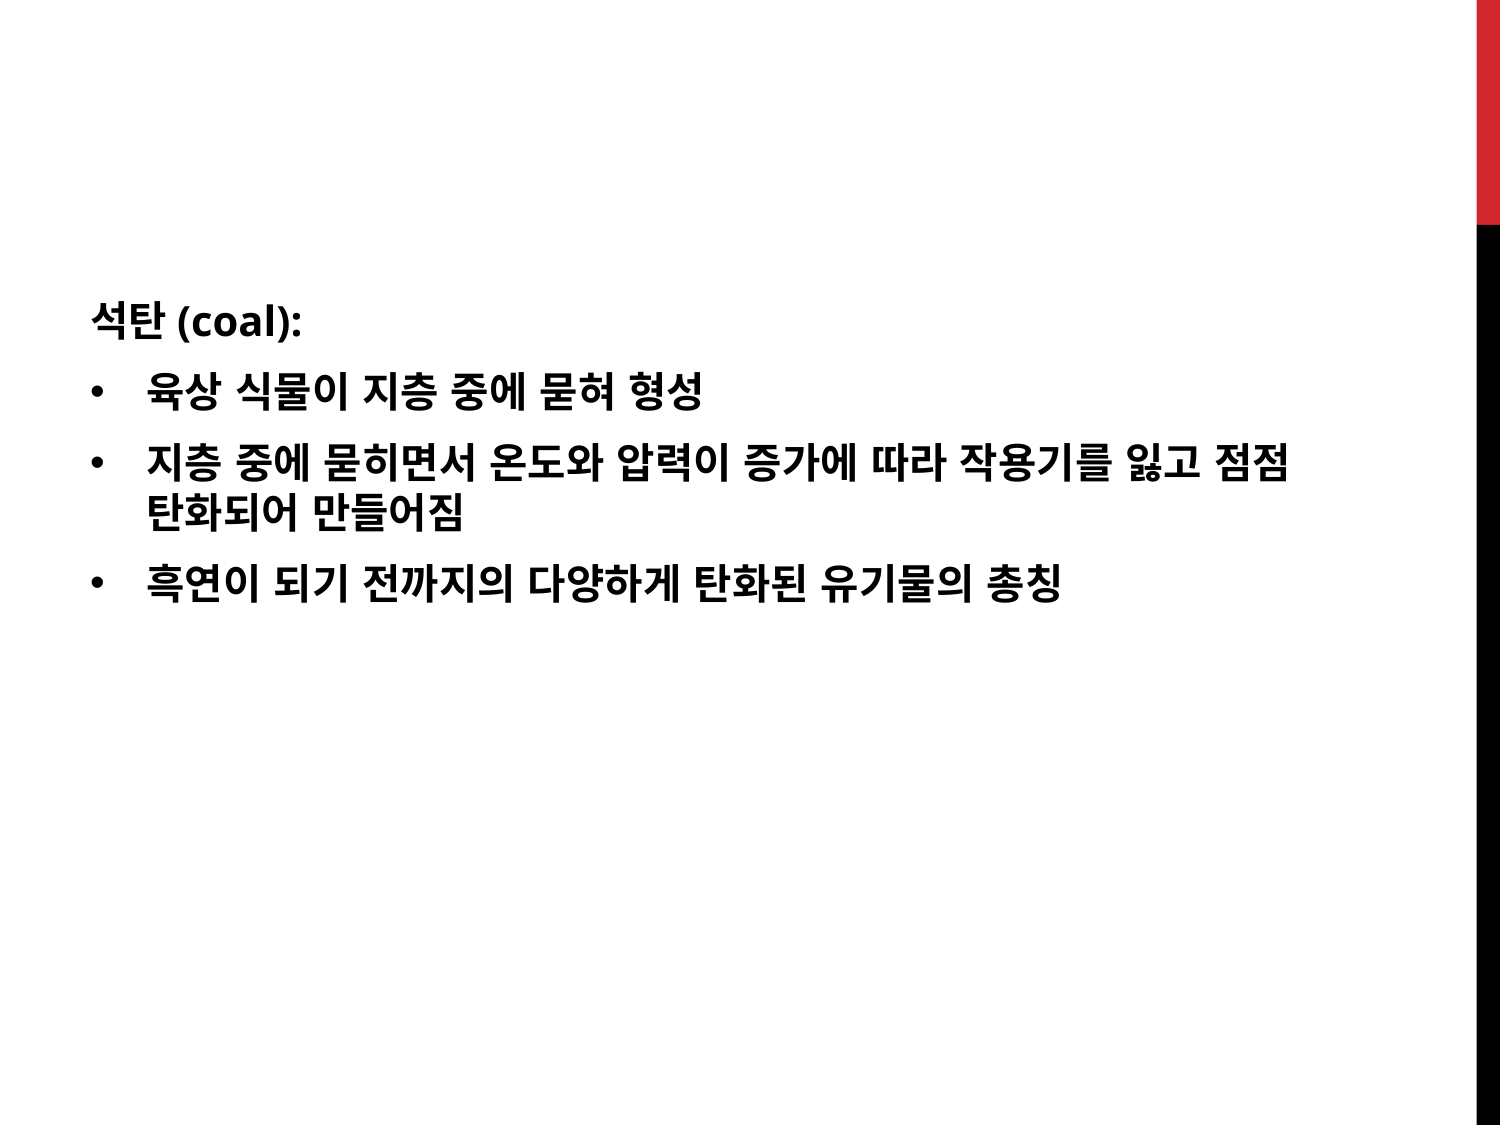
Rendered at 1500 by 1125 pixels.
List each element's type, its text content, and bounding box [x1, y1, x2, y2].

list 석탄(coal): 육상 식물이 지층 중에 묻혀 형성 지층 중에 묻히면서 온도와 압력이 증가에 따라 작용기를 잃고 점점 탄화되어 만들어짐 흑연이 되기 전까지의 다양하게 탄화된 유기물의 총칭 [75, 287, 1325, 1005]
